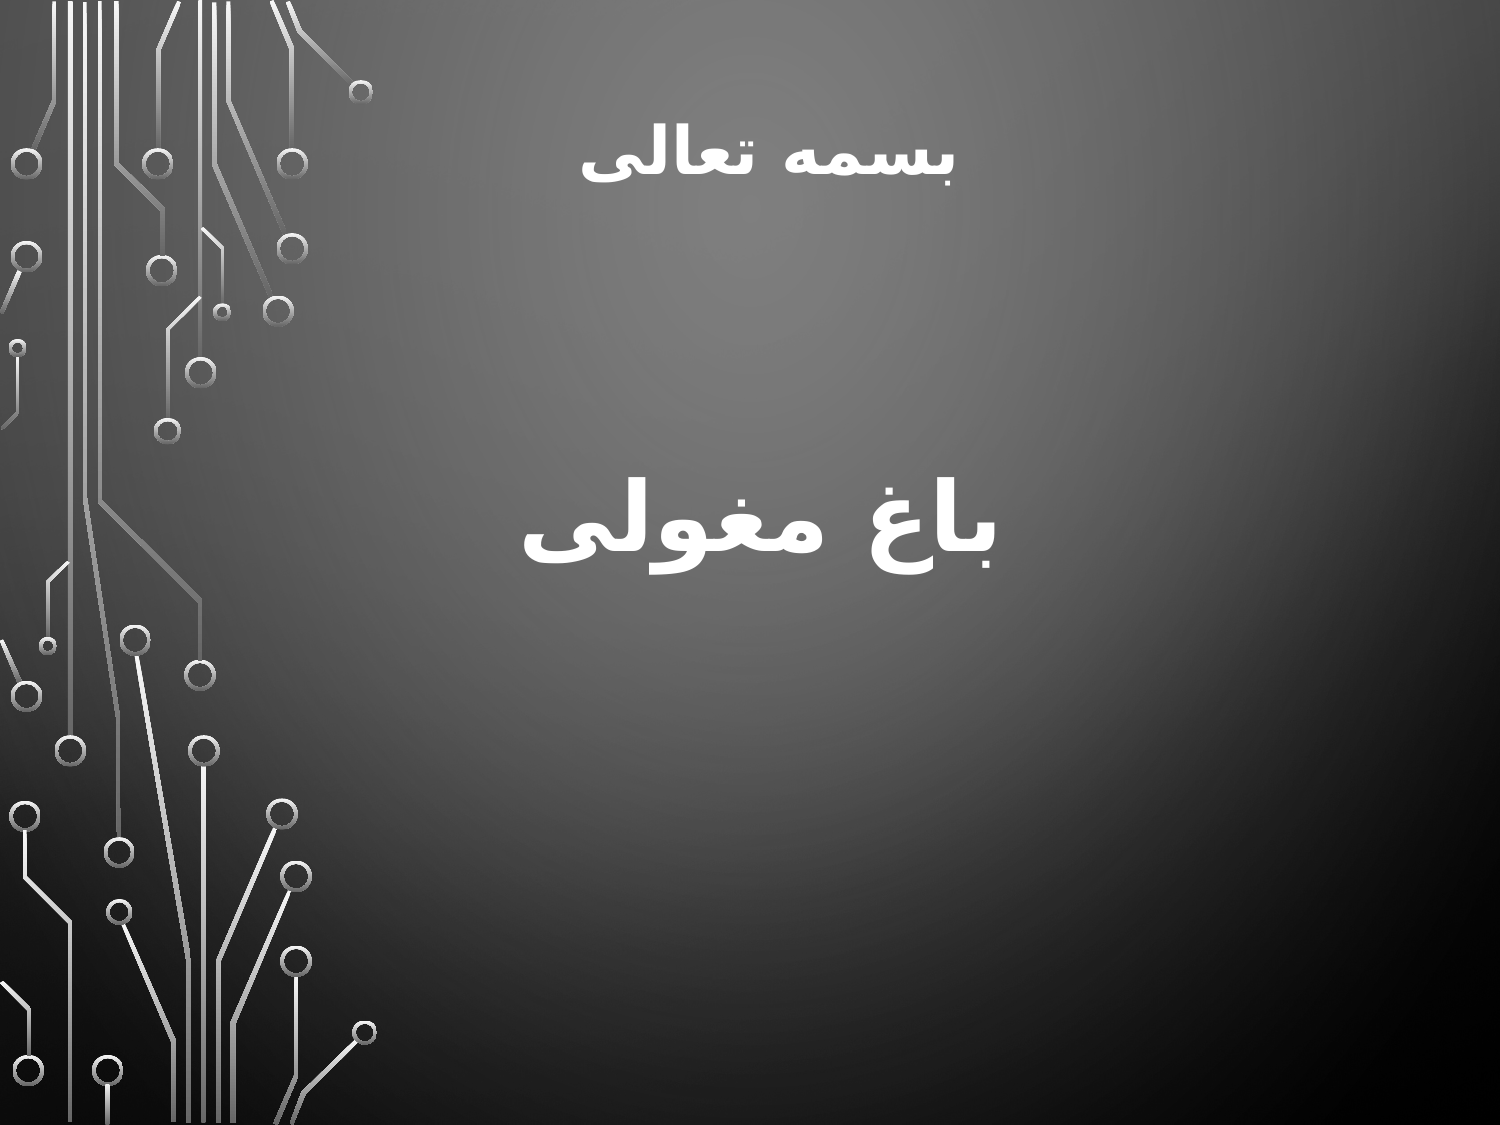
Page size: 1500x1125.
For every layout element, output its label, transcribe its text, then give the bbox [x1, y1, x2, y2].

title باغ مغولی [466, 288, 1022, 657]
text_box بسمه تعالی [563, 100, 975, 196]
